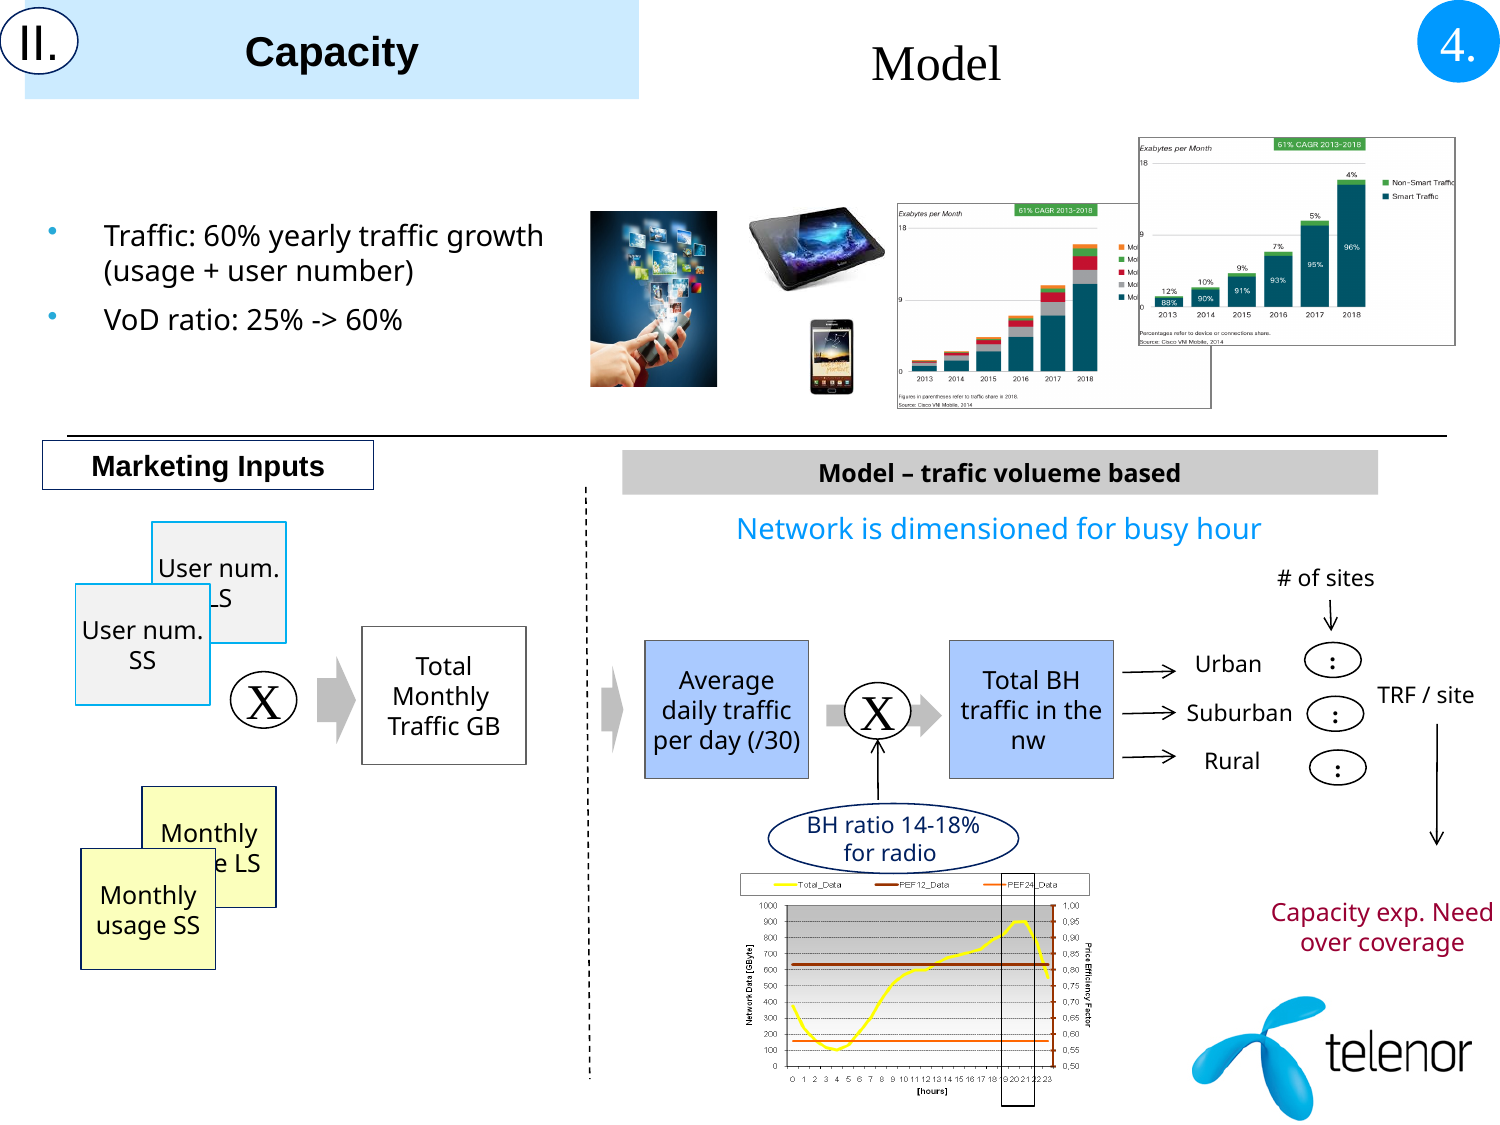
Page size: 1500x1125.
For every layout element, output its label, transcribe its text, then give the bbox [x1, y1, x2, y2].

text_box Capacity exp. Need over coverage [1265, 885, 1500, 967]
picture [732, 866, 1103, 1105]
text_box User num. LS [151, 522, 287, 643]
text_box Network is dimensioned for busy hour [628, 503, 1371, 553]
text_box User num. SS [75, 584, 210, 705]
text_box [601, 665, 624, 754]
text_box X [230, 671, 297, 729]
text_box Suburban [1188, 698, 1292, 725]
picture [748, 207, 885, 292]
picture [589, 211, 718, 387]
text_box TRF / site [1374, 681, 1478, 708]
text_box Monthly usage LS [141, 786, 277, 908]
text_box Total BH traffic in the nw [949, 640, 1114, 779]
text_box Monthly usage SS [81, 848, 216, 970]
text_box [585, 486, 590, 1080]
text_box [826, 704, 849, 727]
text_box Total Monthly Traffic GB [362, 626, 526, 765]
text_box : [1307, 696, 1364, 732]
list Traffic: 60% yearly traffic growth (usage + user number) VoD ratio: 25% -> 60% [32, 209, 562, 386]
text_box : [1304, 642, 1362, 678]
picture [897, 137, 1455, 409]
text_box 4. [1417, 0, 1500, 83]
text_box : [1309, 750, 1367, 785]
picture [1187, 990, 1500, 1125]
text_box Average daily traffic per day (/30) [645, 640, 809, 779]
text_box [317, 656, 356, 744]
text_box Rural [1181, 747, 1284, 774]
text_box BH ratio 14-18% for radio [768, 803, 1019, 865]
text_box X [844, 682, 911, 740]
picture [809, 318, 854, 395]
text_box Marketing Inputs [42, 440, 374, 490]
text_box Model – trafic volueme based [622, 450, 1379, 495]
text_box II. [0, 7, 78, 74]
text_box # of sites [1274, 563, 1378, 590]
text_box Model [674, 22, 1199, 98]
text_box [906, 693, 943, 738]
text_box Capacity [24, 0, 639, 100]
text_box Urban [1177, 650, 1280, 677]
